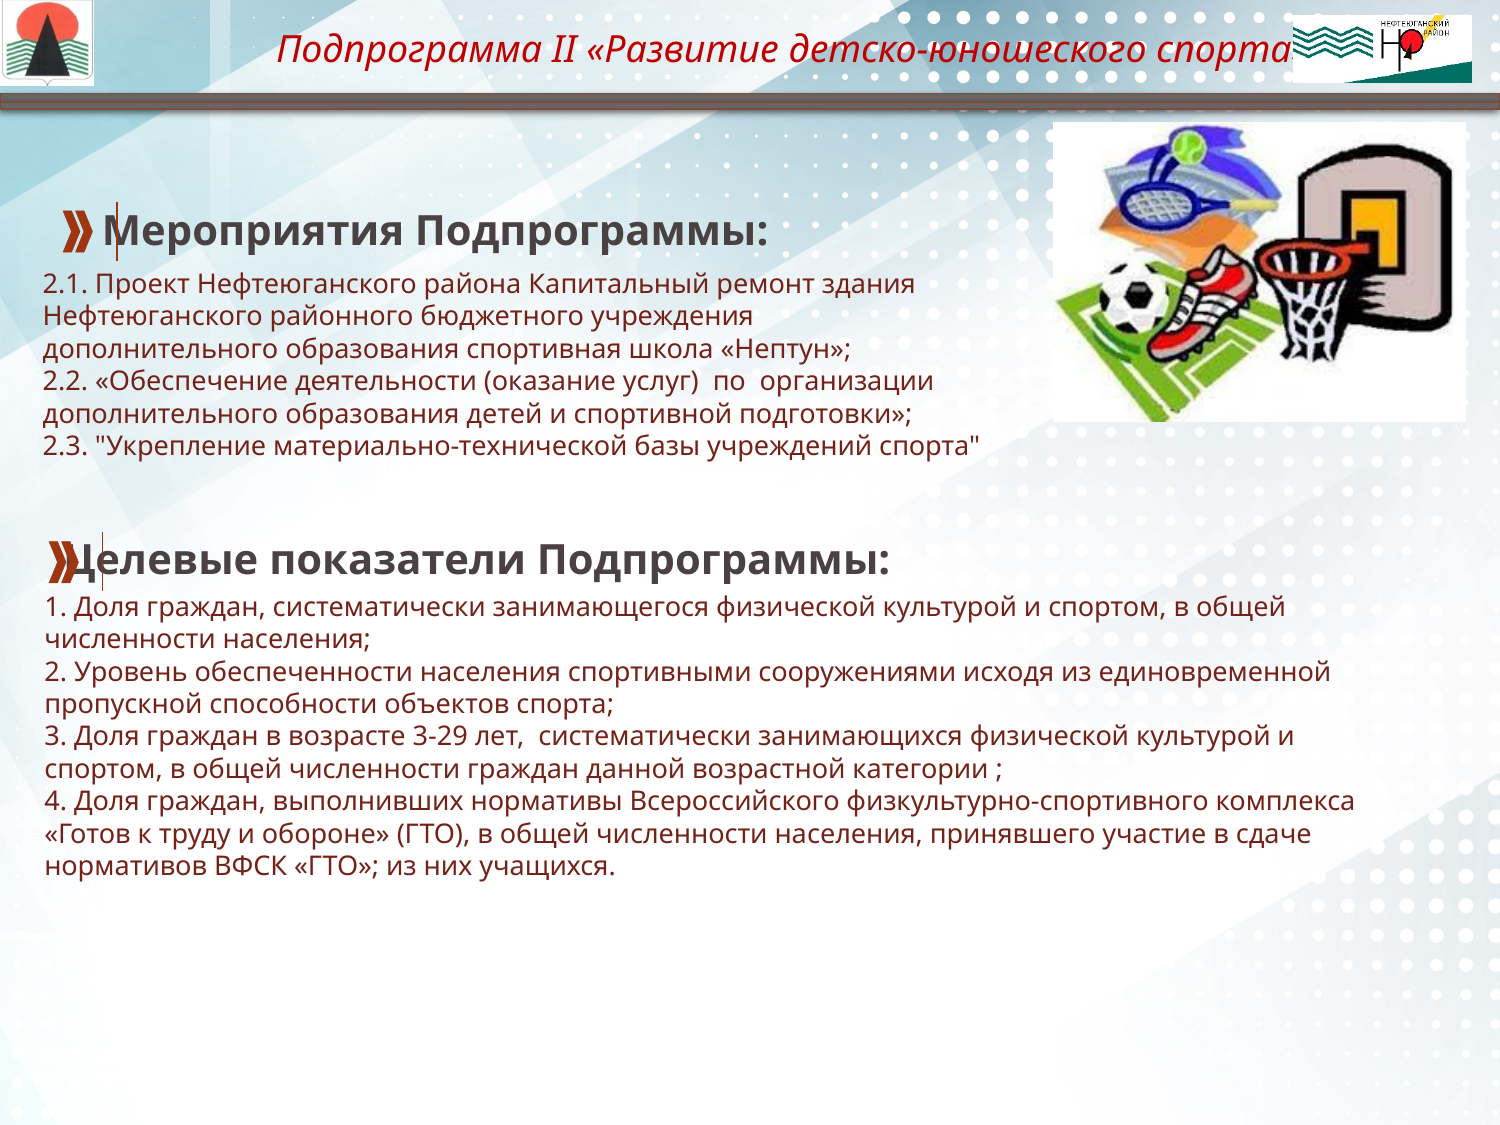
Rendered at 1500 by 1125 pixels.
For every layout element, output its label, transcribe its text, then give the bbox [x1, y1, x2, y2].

text_box Подпрограмма II «Развитие детско-юношеского спорта» [113, 17, 1288, 78]
text_box [106, 0, 1435, 90]
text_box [0, 93, 1500, 110]
text_box Целевые показатели Подпрограммы: [48, 525, 906, 581]
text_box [62, 201, 117, 261]
text_box Мероприятия Подпрограммы: [87, 196, 784, 258]
text_box 1. Доля граждан, систематически занимающегося физической культурой и спортом, в общей численности населения; 2. Уровень обеспеченности населения спортивными сооружениями исходя из единовременной пропускной способности объектов спорта; 3. Доля граждан в возрасте 3-29 лет, систематически занимающихся физической культурой и спортом, в общей численности граждан данной возрастной категории ; 4. Доля граждан, выполнивших нормативы Всероссийского физкультурно-спортивного комплекса «Готов к труду и обороне» (ГТО), в общей численности населения, принявшего участие в сдаче нормативов ВФСК «ГТО»; из них учащихся. [29, 581, 1427, 889]
picture [0, 110, 1500, 1125]
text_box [48, 532, 103, 592]
picture [0, 0, 1500, 93]
text_box 2.1. Проект Нефтеюганского района Капитальный ремонт здания Нефтеюганского районного бюджетного учреждения дополнительного образования спортивная школа «Нептун»; 2.2. «Обеспечение деятельности (оказание услуг) по организации дополнительного образования детей и спортивной подготовки»; 2.3. "Укрепление материально-технической базы учреждений спорта" [27, 258, 1045, 469]
